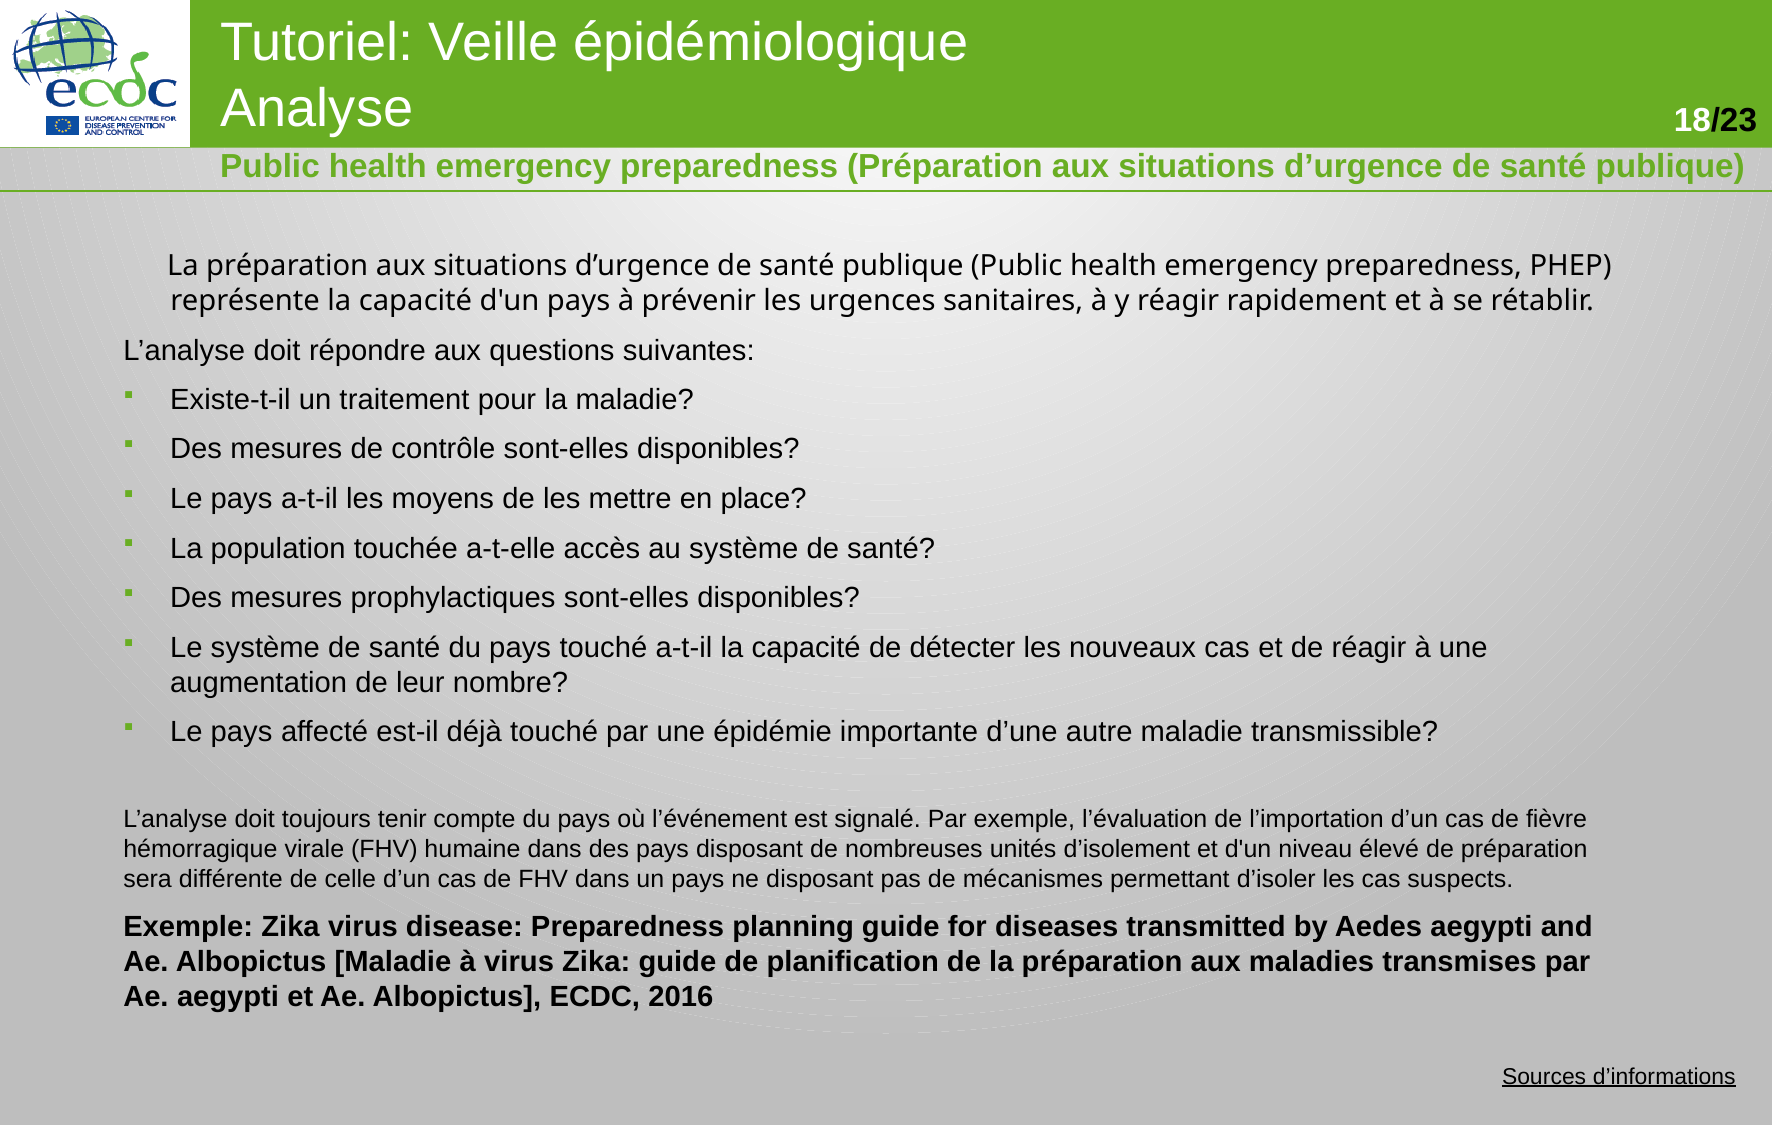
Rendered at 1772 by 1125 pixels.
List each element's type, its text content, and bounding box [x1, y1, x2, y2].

text_box Public health emergency preparedness (Préparation aux situations d’urgence de santé publique) [205, 141, 1772, 193]
text_box La préparation aux situations d’urgence de santé publique (Public health emergency preparedness, PHEP) représente la capacité d'un pays à prévenir les urgences sanitaires, à y réagir rapidement et à se rétablir. L’analyse doit répondre aux questions suivantes: Existe-t-il un traitement pour la maladie? Des mesures de contrôle sont-elles disponibles? Le pays a-t-il les moyens de les mettre en place? La population touchée a-t-elle accès au système de santé? Des mesures prophylactiques sont-elles disponibles? Le système de santé du pays touché a-t-il la capacité de détecter les nouveaux cas et de réagir à une augmentation de leur nombre? Le pays affecté est-il déjà touché par une épidémie importante d’une autre maladie transmissible? L’analyse doit toujours tenir compte du pays où l’événement est signalé. Par exemple, l’évaluation de l’importation d’un cas de fièvre hémorragique virale (FHV) humaine dans des pays disposant de nombreuses unités d’isolement et d'un niveau élevé de préparation sera différente de celle d’un cas de FHV dans un pays ne disposant pas de mécanismes permettant d’isoler les cas suspects. Exemple: Zika virus disease: Preparedness planning guide for diseases transmitted by Aedes aegypti and Ae. Albopictus [Maladie à virus Zika: guide de planification de la préparation aux maladies transmises par Ae. aegypti et Ae. Albopictus], ECDC, 2016 [108, 238, 1639, 1125]
picture [0, 0, 190, 147]
text_box Sources d’informations [1456, 1057, 1751, 1097]
